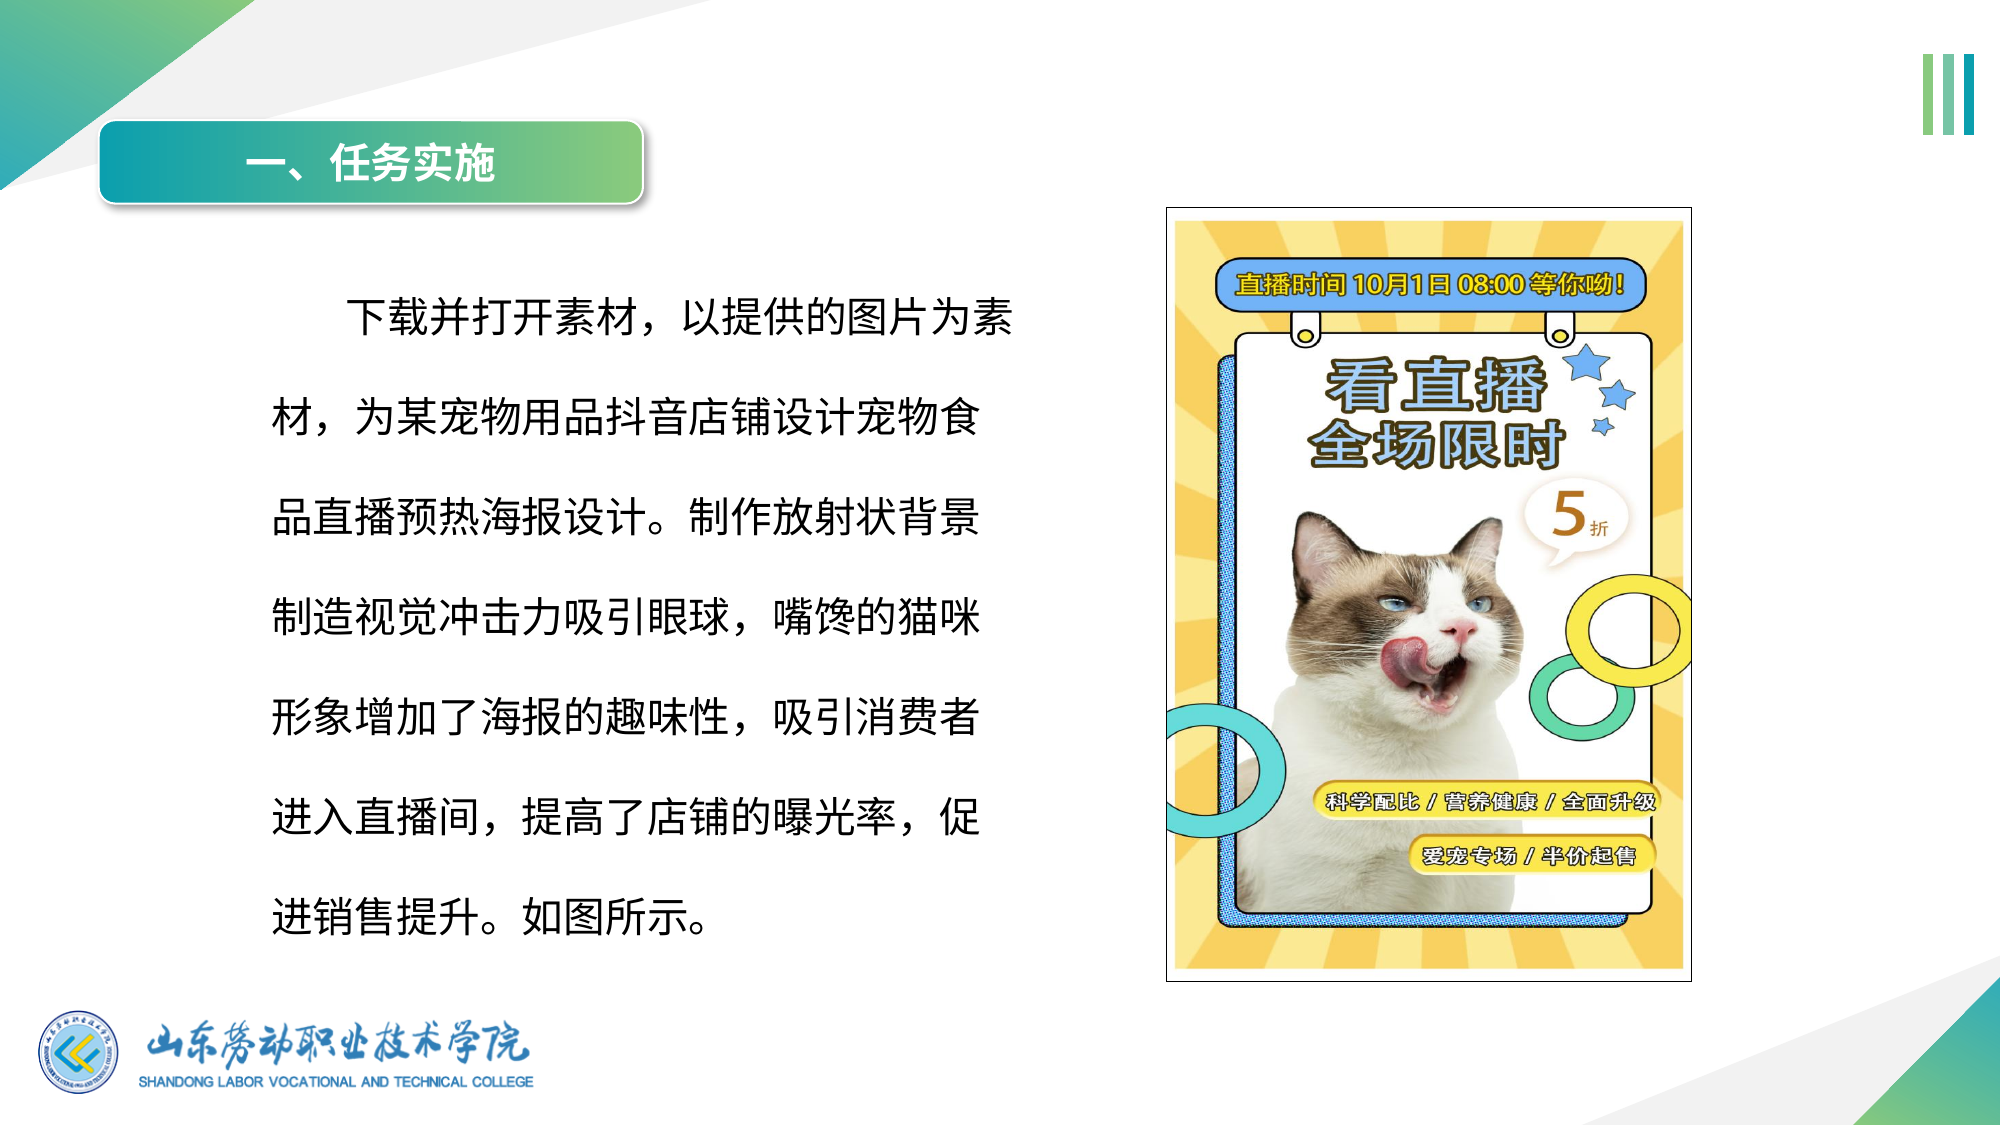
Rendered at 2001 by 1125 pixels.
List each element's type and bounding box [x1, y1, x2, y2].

text_box [0, 0, 2000, 1125]
picture [1166, 207, 1692, 982]
text_box [98, 120, 643, 204]
text_box [1928, 54, 1969, 136]
picture [38, 1010, 550, 1094]
